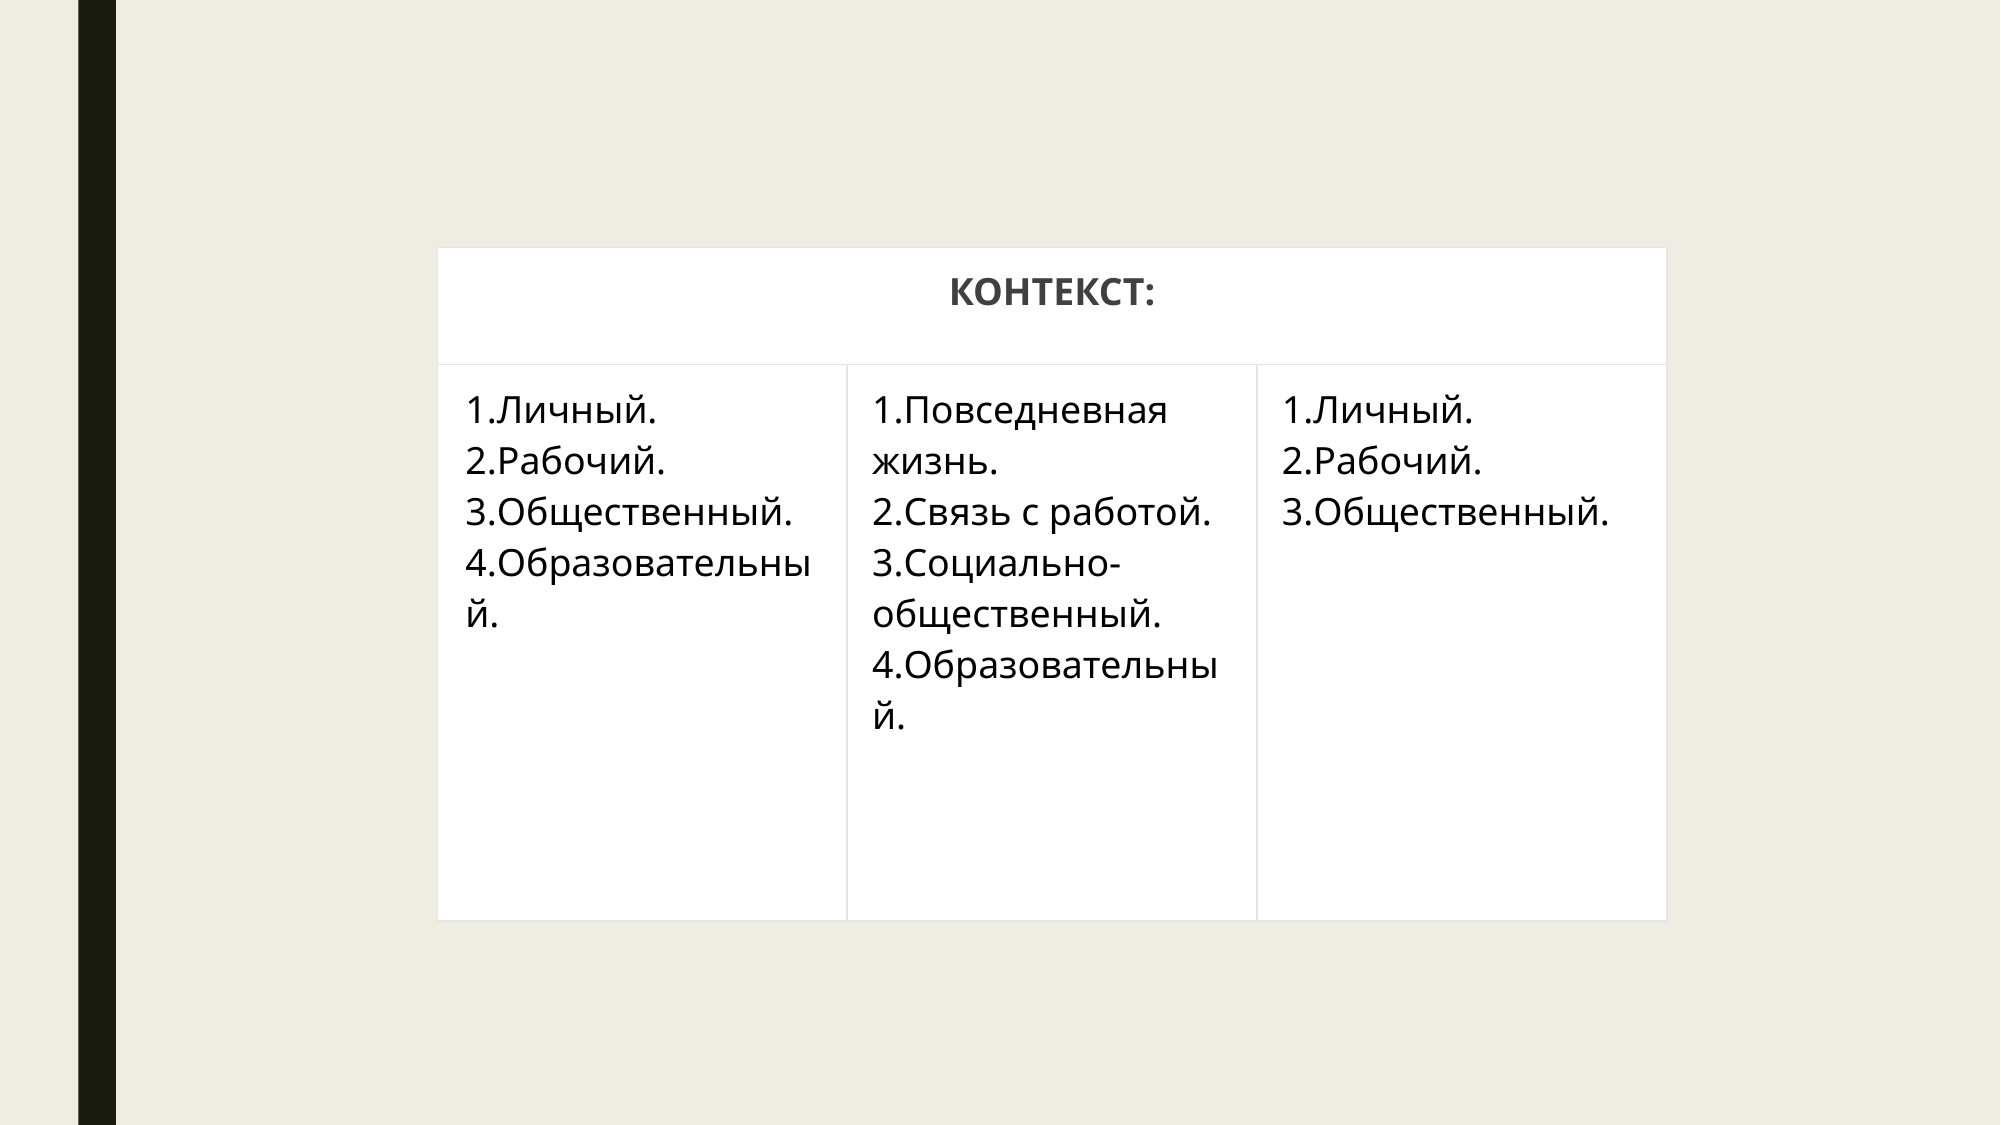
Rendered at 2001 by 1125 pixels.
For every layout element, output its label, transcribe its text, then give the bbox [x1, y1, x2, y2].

table_cell Личный. Рабочий. Общественный. Образовательный. [438, 365, 846, 920]
table_cell Личный. Рабочий. Общественный. [1258, 365, 1666, 920]
table_header КОНТЕКСТ: [438, 248, 1666, 364]
table_cell Повседневная жизнь. Связь с работой. Социально-общественный. Образовательный. [848, 365, 1256, 920]
